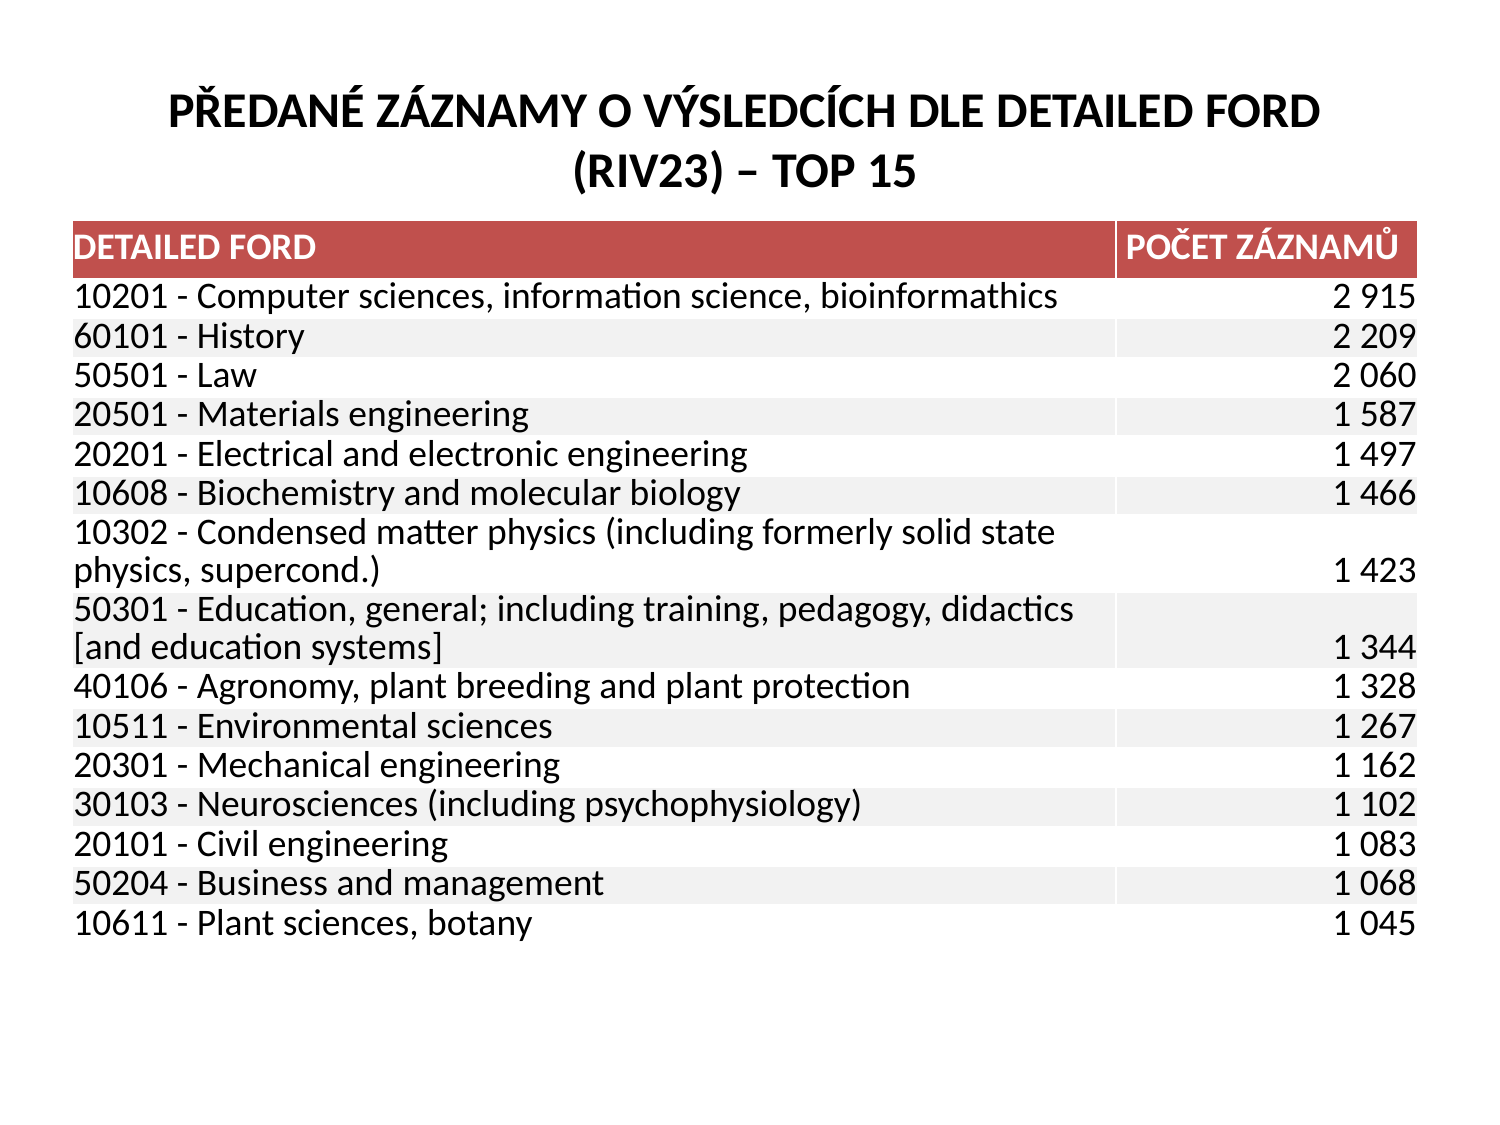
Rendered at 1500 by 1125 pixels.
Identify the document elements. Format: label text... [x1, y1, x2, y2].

table_cell 1 328 [1117, 670, 1417, 708]
table_cell 10511 - Environmental sciences [73, 709, 1115, 747]
table_header DETAILED FORD [73, 221, 1115, 278]
table_cell 10302 - Condensed matter physics (including formerly solid state physics, supercond.) [73, 516, 1115, 591]
table_cell 20101 - Civil engineering [73, 827, 1115, 865]
table_cell 10608 - Biochemistry and molecular biology [73, 477, 1115, 514]
table_cell 1 162 [1117, 749, 1417, 786]
table_cell 1 497 [1117, 437, 1417, 475]
table_cell 1 102 [1117, 788, 1417, 826]
table_cell 10201 - Computer sciences, information science, bioinformathics [73, 280, 1115, 317]
table_cell 20201 - Electrical and electronic engineering [73, 437, 1115, 475]
table_cell 40106 - Agronomy, plant breeding and plant protection [73, 670, 1115, 708]
table_cell 20501 - Materials engineering [73, 398, 1115, 435]
table_cell 50204 - Business and management [73, 867, 1115, 904]
table_cell 1 344 [1117, 593, 1417, 668]
table_cell 60101 - History [73, 319, 1115, 357]
table_cell 20301 - Mechanical engineering [73, 749, 1115, 786]
table_cell 10611 - Plant sciences, botany [73, 906, 1115, 944]
table_cell 1 466 [1117, 477, 1417, 514]
table_cell 1 068 [1117, 867, 1417, 904]
table_cell 2 915 [1117, 280, 1417, 317]
table_cell 1 267 [1117, 709, 1417, 747]
table_cell 1 083 [1117, 827, 1417, 865]
table_cell 50501 - Law [73, 359, 1115, 396]
table_cell 30103 - Neurosciences (including psychophysiology) [73, 788, 1115, 826]
table_cell 1 045 [1117, 906, 1417, 944]
table_cell 50301 - Education, general; including training, pedagogy, didactics [and education systems] [73, 593, 1115, 668]
table_cell 2 209 [1117, 319, 1417, 357]
table_header POČET ZÁZNAMŮ [1117, 221, 1417, 278]
text_box PŘEDANÉ ZÁZNAMY O VÝSLEDCÍCH DLE DETAILED FORD (RIV23) – TOP 15 [81, 54, 1409, 220]
table_cell 1 587 [1117, 398, 1417, 435]
table_cell 2 060 [1117, 359, 1417, 396]
table_cell 1 423 [1117, 516, 1417, 591]
